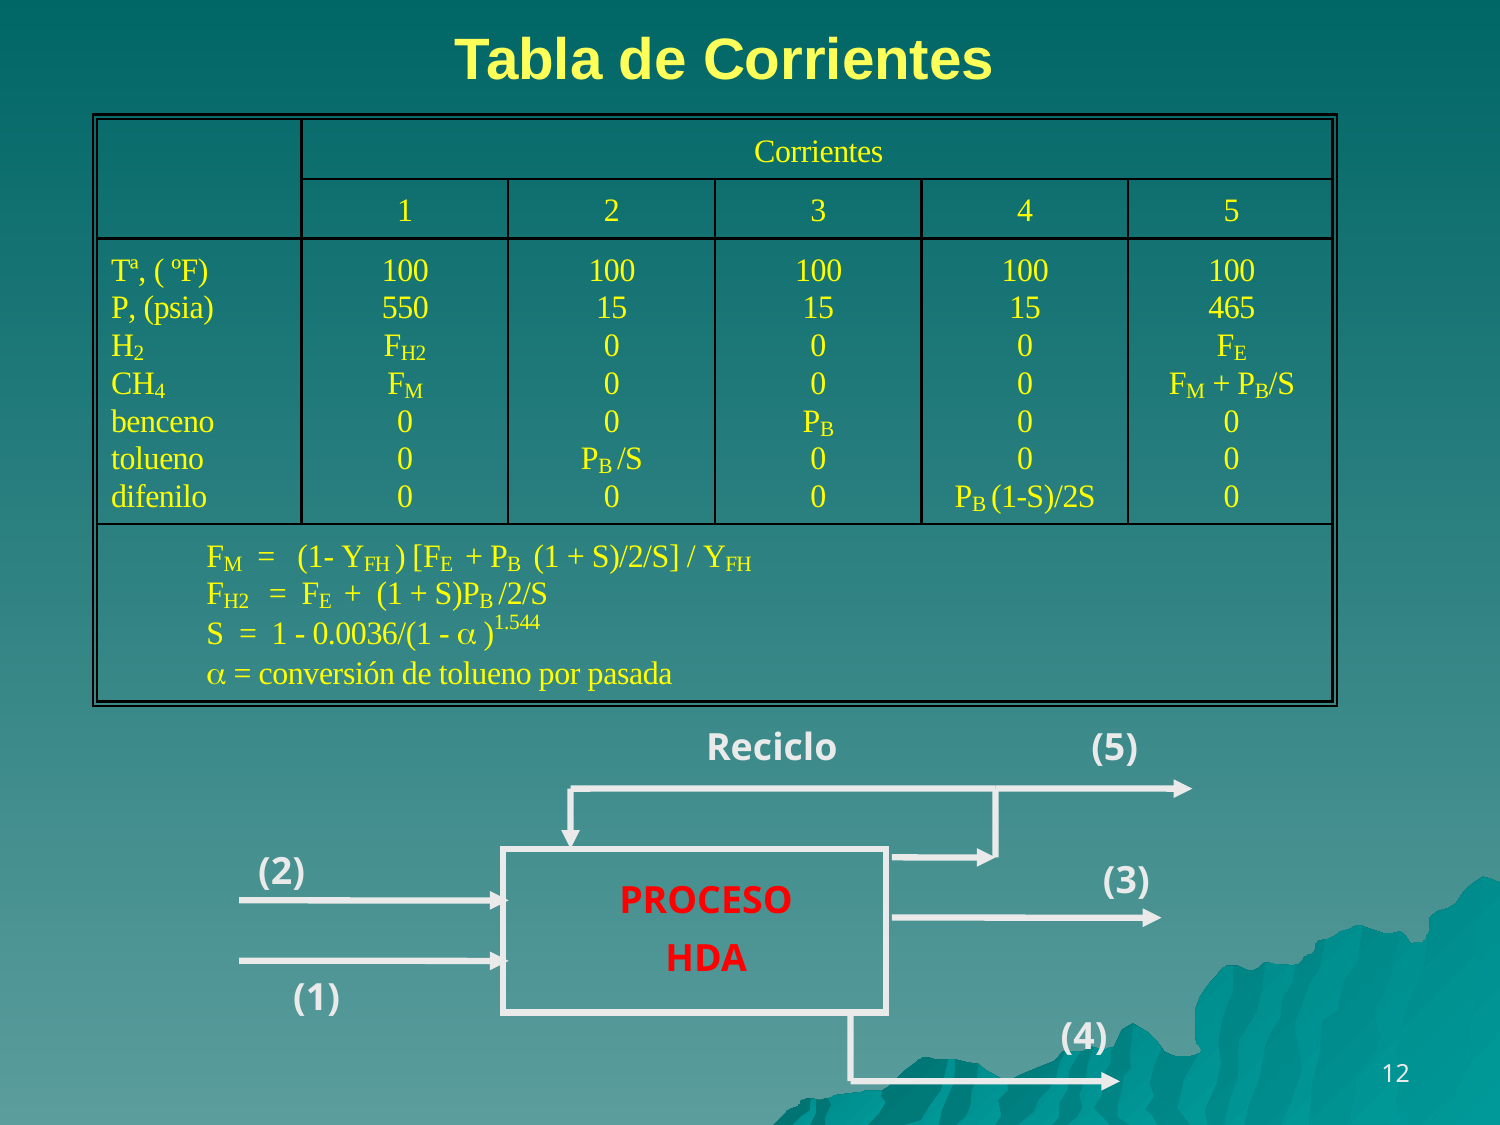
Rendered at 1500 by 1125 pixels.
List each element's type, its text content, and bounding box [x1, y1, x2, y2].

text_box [75, 75, 1495, 782]
slide_number 12 [1074, 1023, 1426, 1100]
title Tabla de Corrientes [87, 0, 1363, 74]
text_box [237, 714, 1291, 1082]
